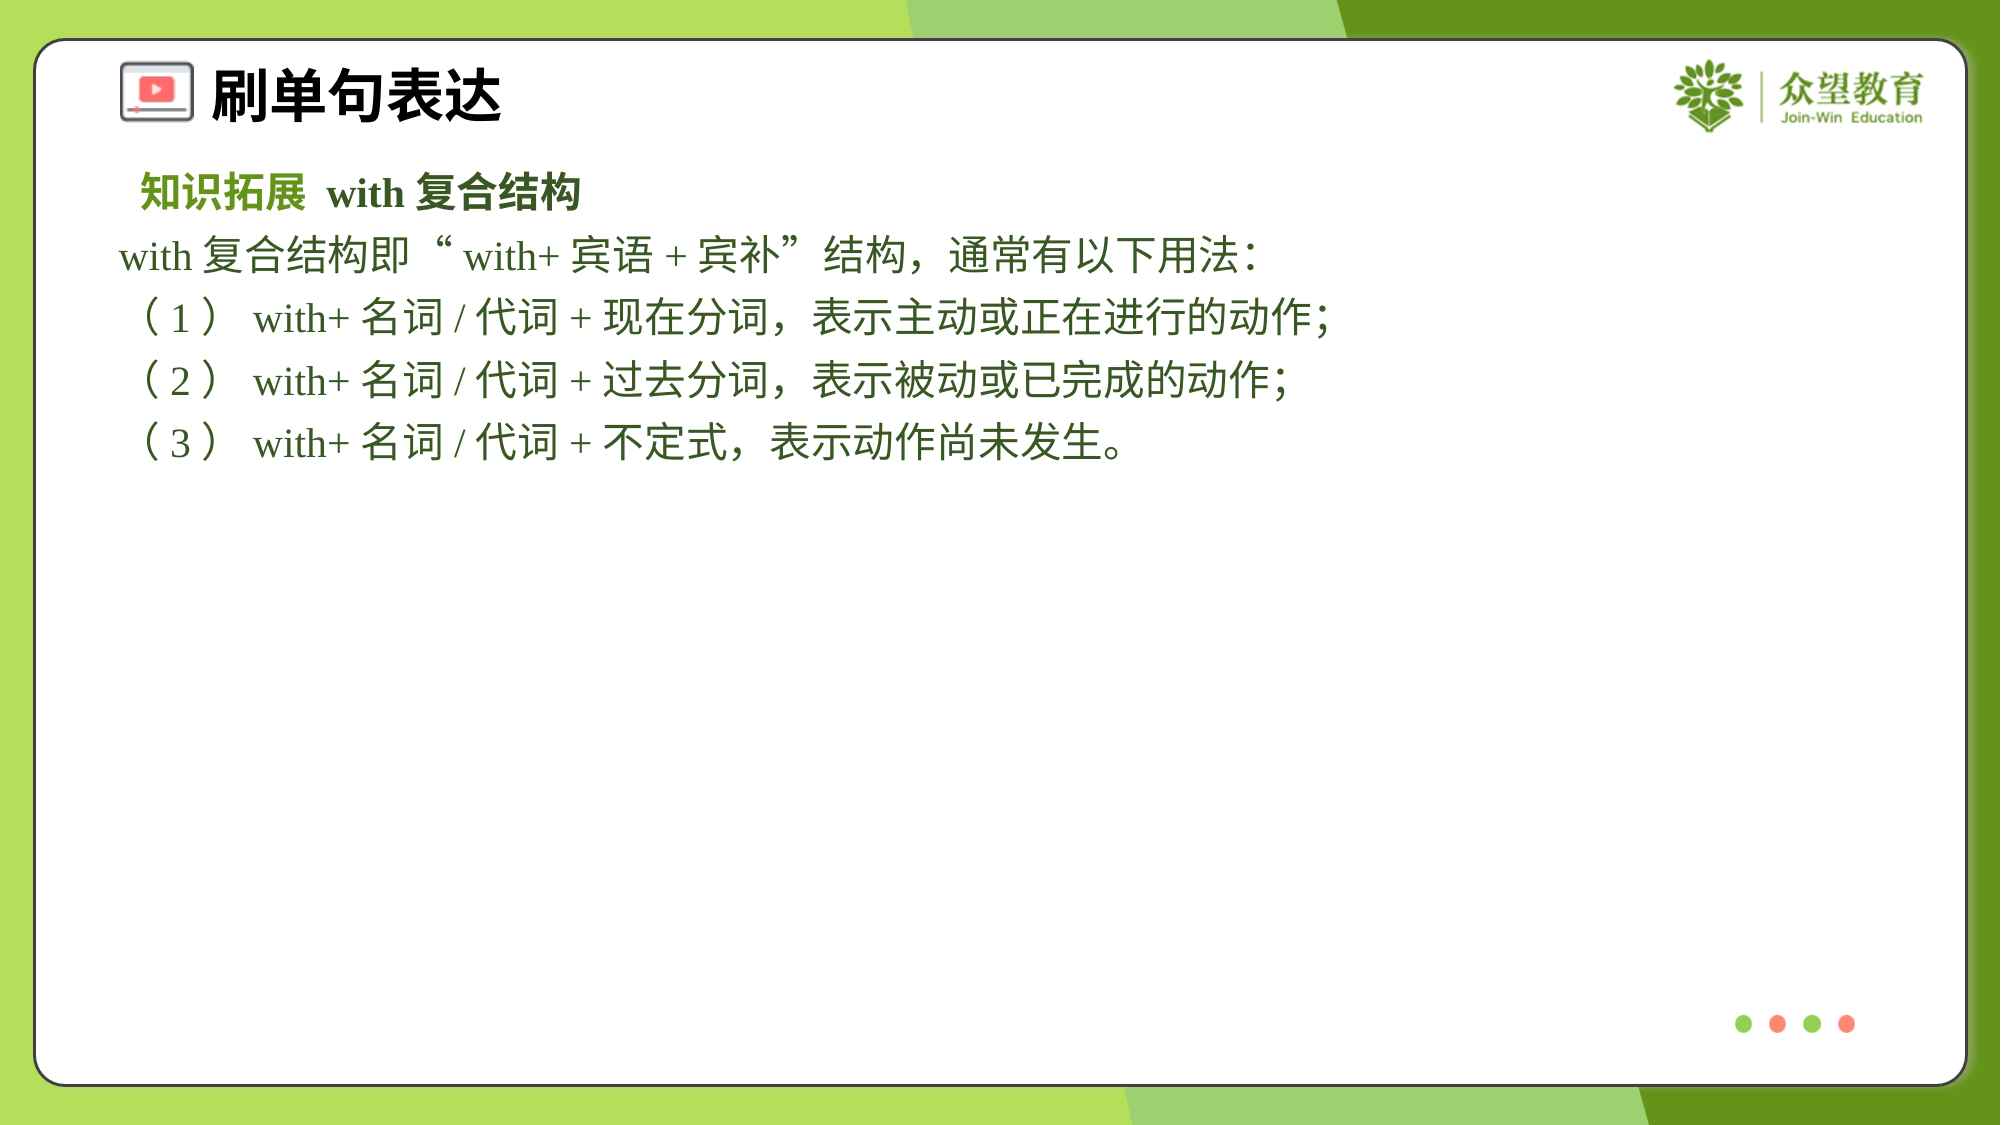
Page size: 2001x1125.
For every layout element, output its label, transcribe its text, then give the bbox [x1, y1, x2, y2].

text_box 知识拓展 with复合结构 with复合结构即“with+宾语+宾补”结构，通常有以下用法： （1）with+名词/代词+现在分词，表示主动或正在进行的动作； （2）with+名词/代词+过去分词，表示被动或已完成的动作； （3）with+名词/代词+不定式，表示动作尚未发生。 [118, 147, 1883, 462]
picture [0, 0, 2000, 1125]
